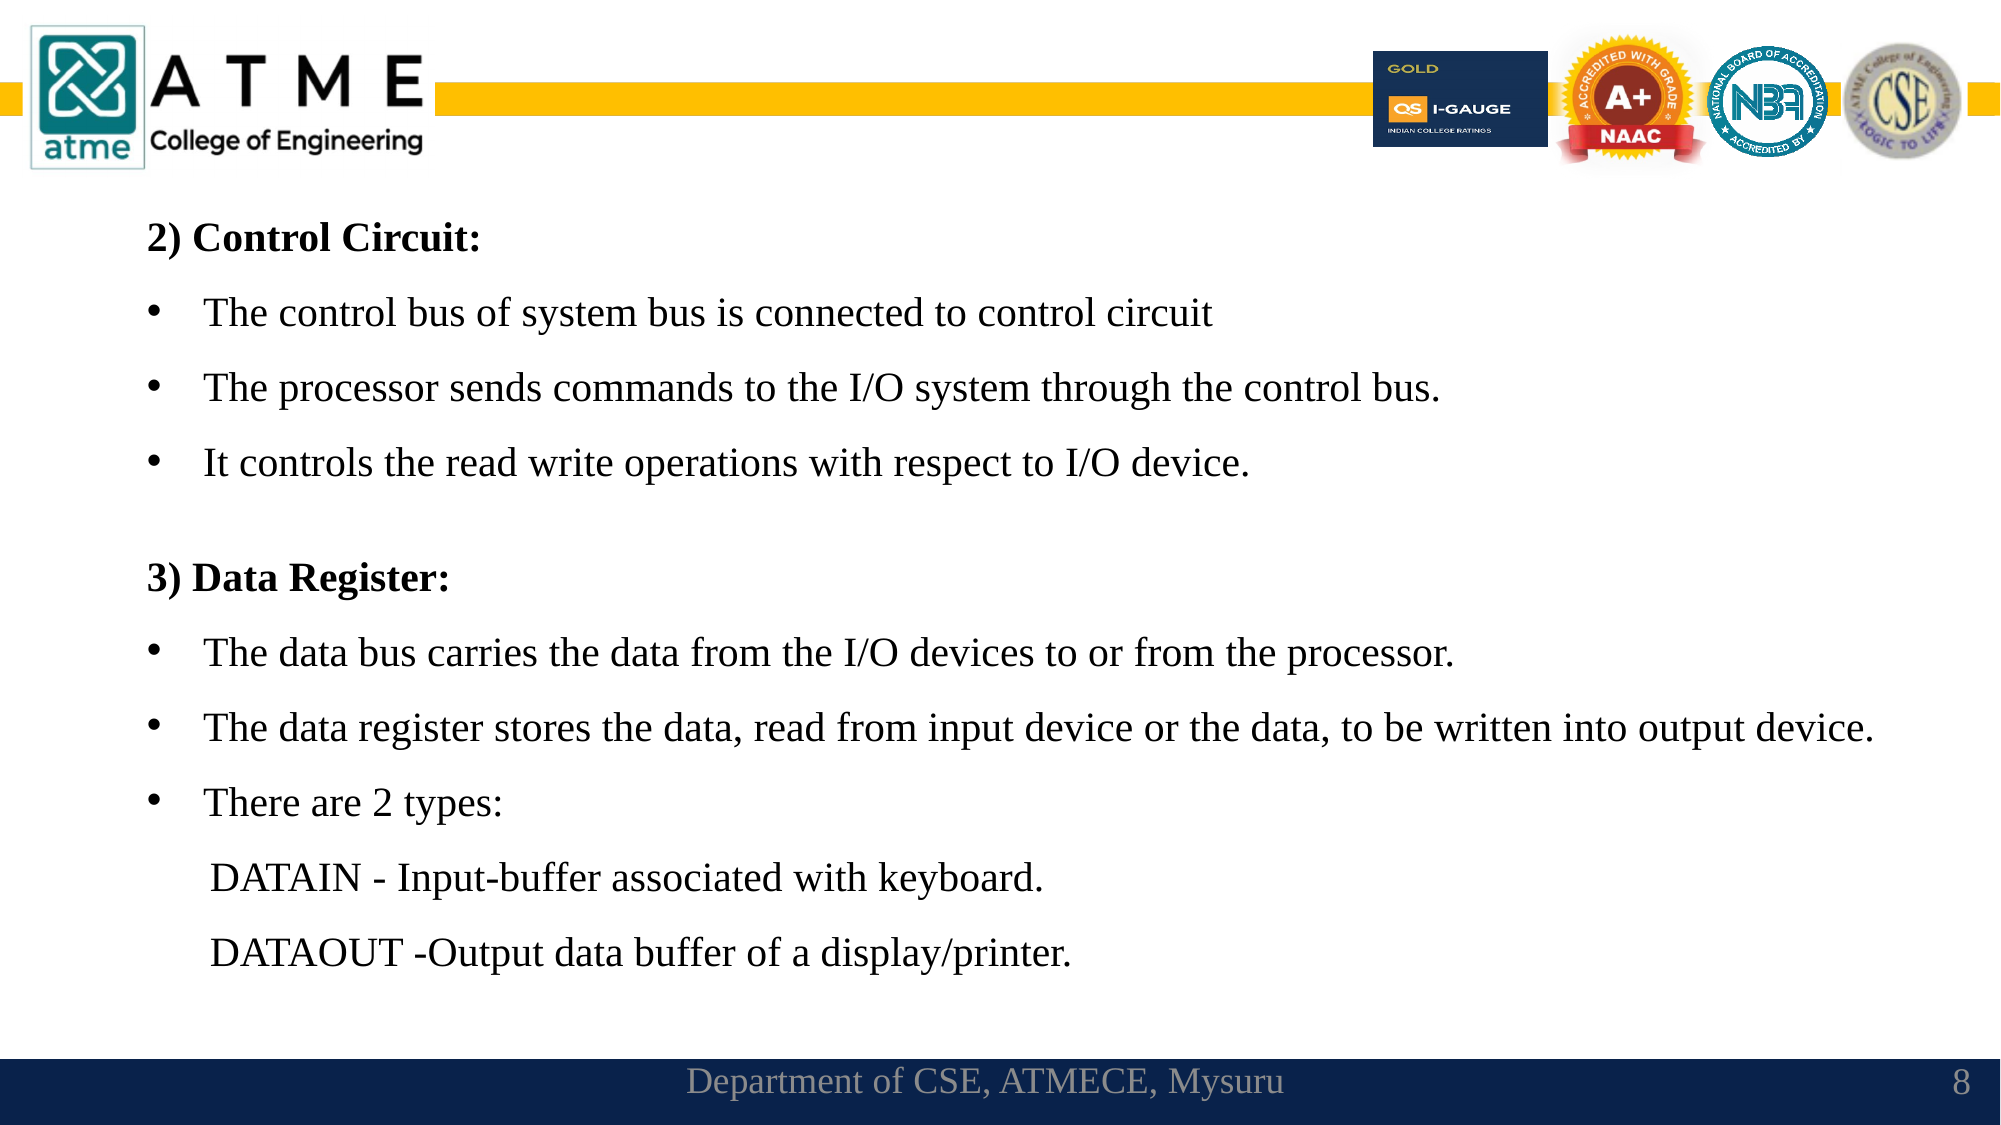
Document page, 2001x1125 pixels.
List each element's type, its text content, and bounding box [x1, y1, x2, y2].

picture [0, 1059, 2001, 1125]
picture [1840, 26, 1968, 176]
slide_number 8 [1511, 1057, 1972, 1103]
footer Department of CSE, ATMECE, Mysuru [501, 1056, 1470, 1102]
text_box 2) Control Circuit: The control bus of system bus is connected to control circuit The processor sends commands to the I/O system through the control bus. It controls the read write operations with respect to I/O device. [132, 177, 1798, 493]
picture [1373, 20, 1828, 177]
text_box 3) Data Register: The data bus carries the data from the I/O devices to or from the processor. The data register stores the data, read from input device or the data, to be written into output device. There are 2 types: DATAIN - Input-buffer associated with keyboard. DATAOUT -Output data buffer of a display/printer. [132, 517, 1909, 982]
picture [22, 15, 435, 178]
